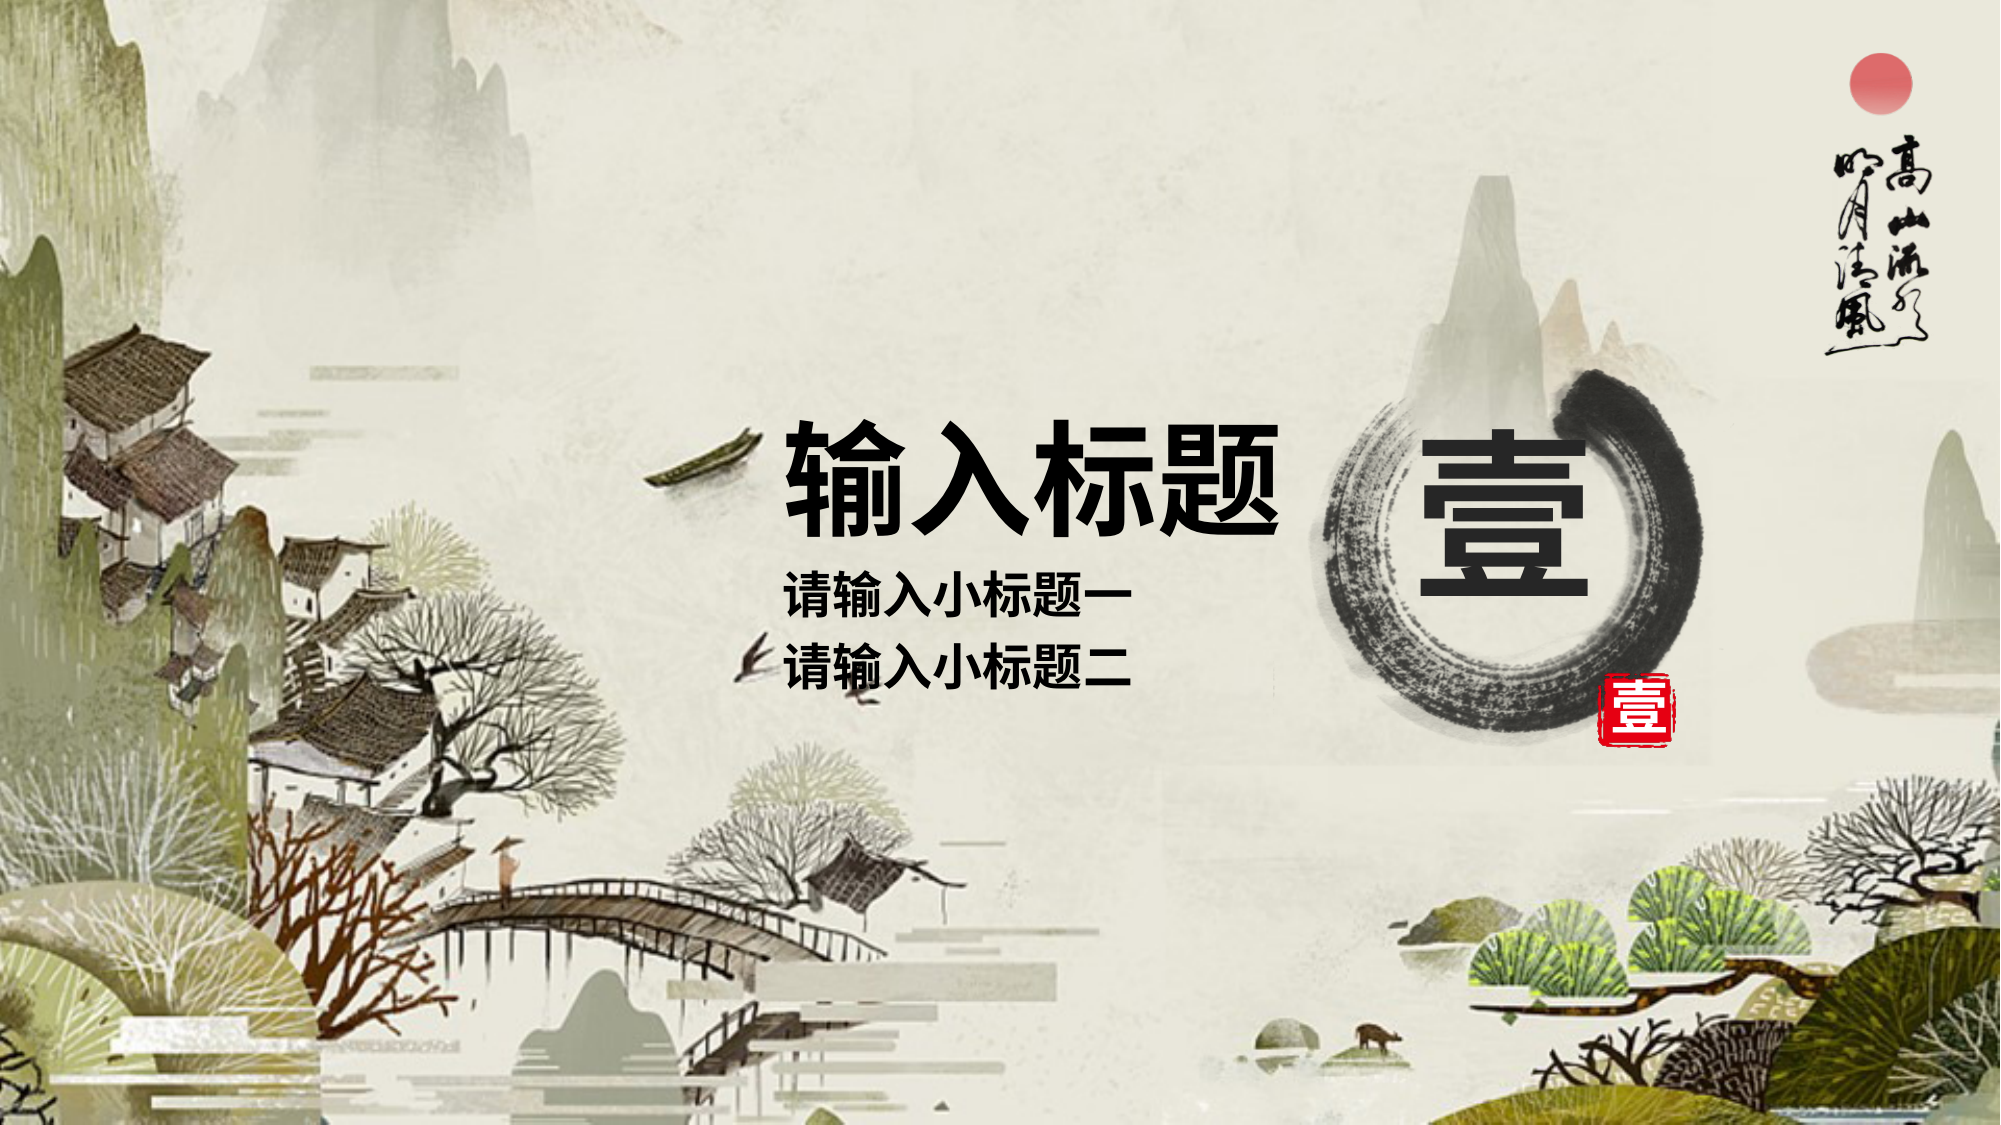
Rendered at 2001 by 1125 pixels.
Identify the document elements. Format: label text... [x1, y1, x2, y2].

picture [0, 0, 2000, 1125]
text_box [1583, 657, 1737, 760]
text_box 输入标题 请输入小标题一 请输入小标题二 [768, 394, 1273, 704]
